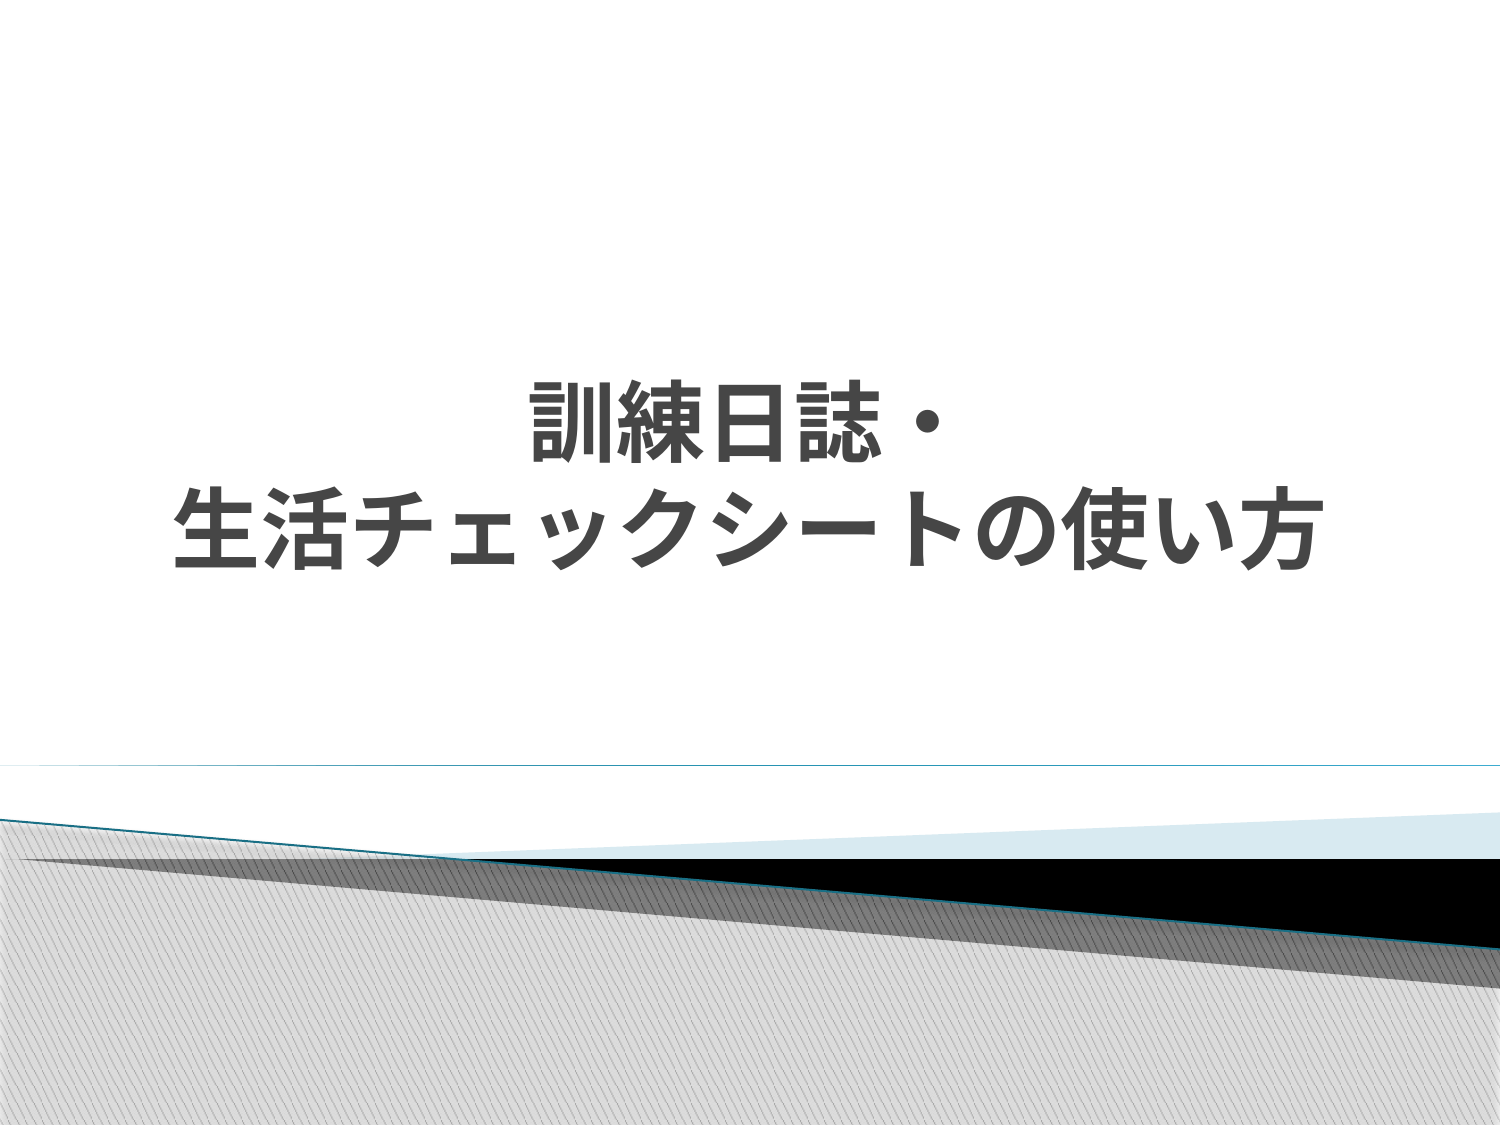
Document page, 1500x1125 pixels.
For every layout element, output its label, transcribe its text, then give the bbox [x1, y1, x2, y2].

title 訓練日誌・ 生活チェックシートの使い方 [112, 287, 1388, 588]
picture [5, 859, 1500, 989]
